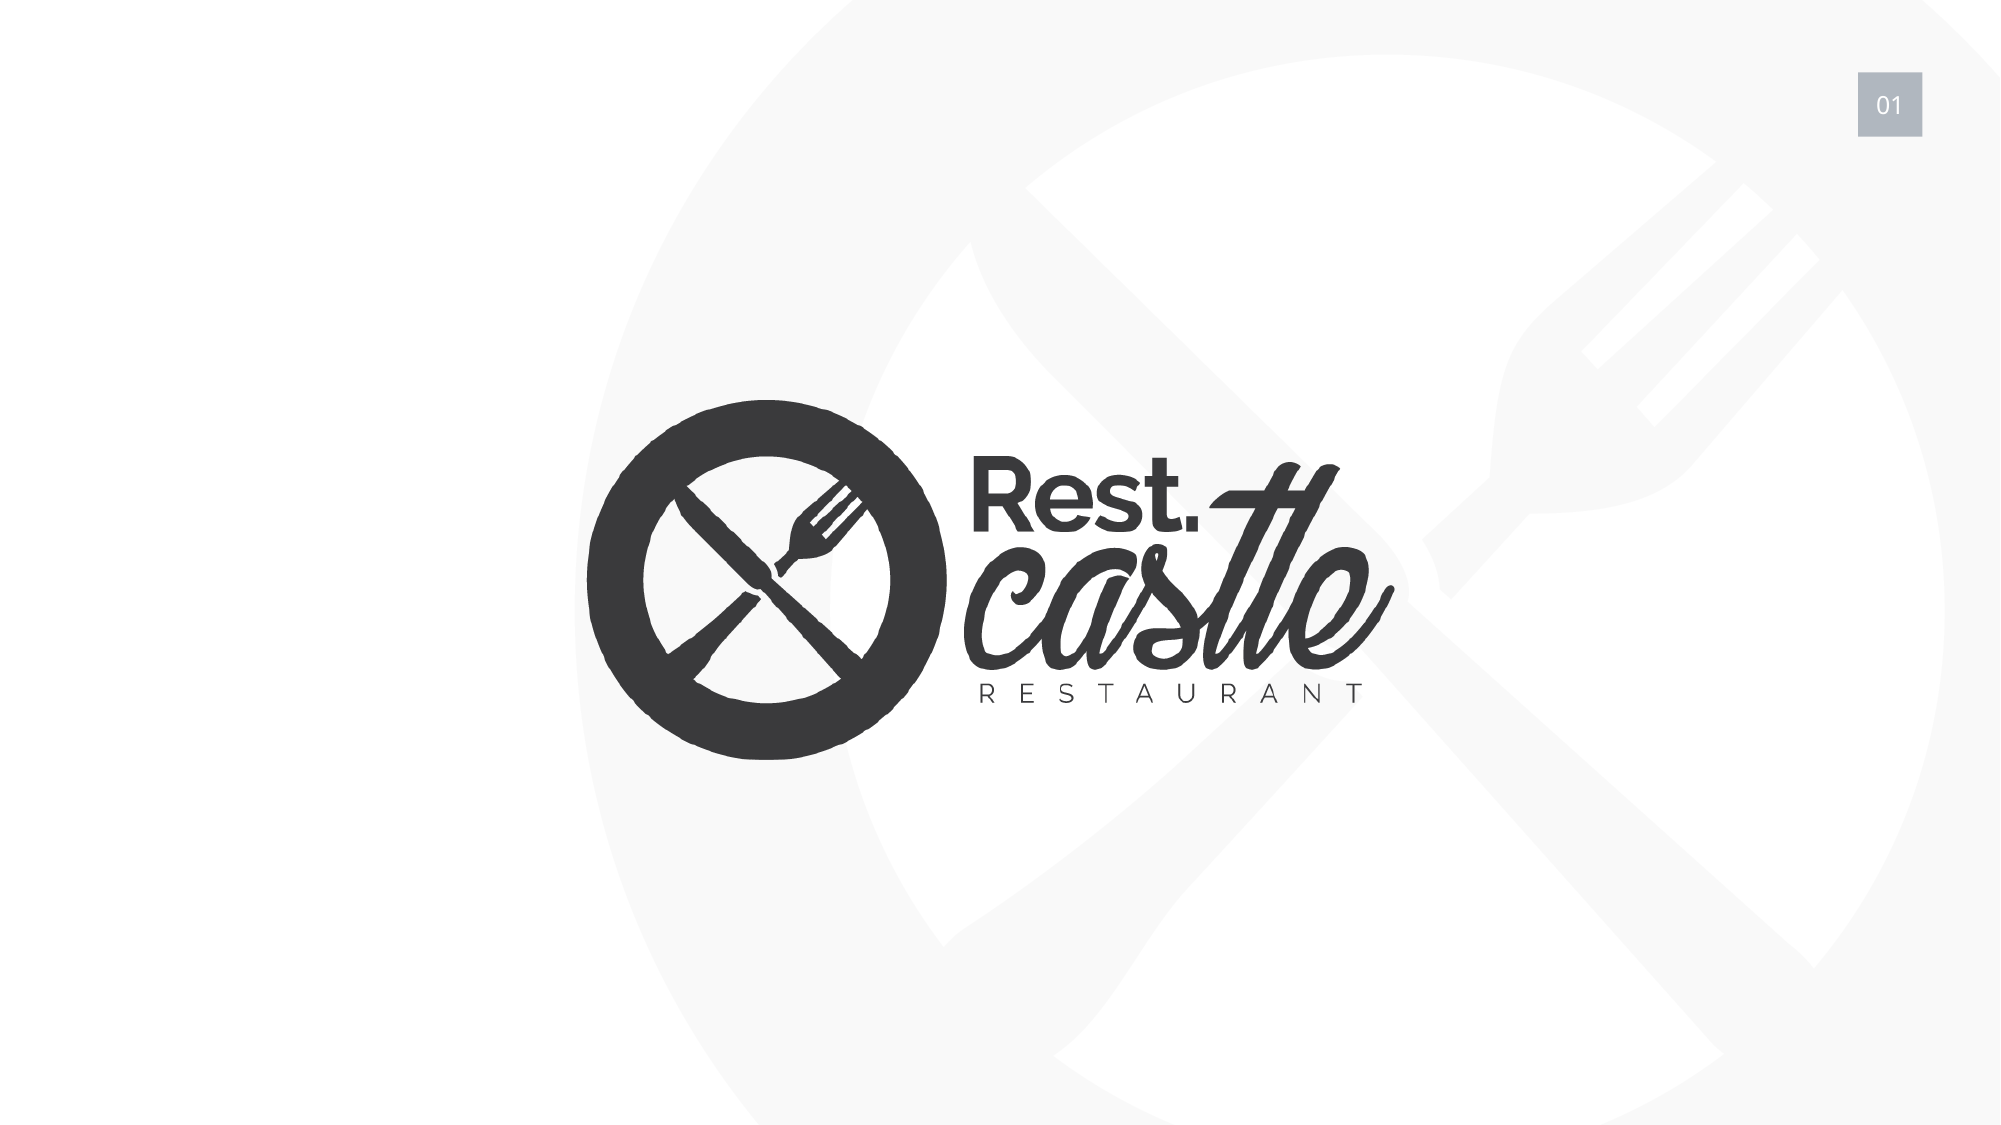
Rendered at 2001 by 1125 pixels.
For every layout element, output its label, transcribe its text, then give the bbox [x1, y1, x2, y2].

picture [437, 0, 1563, 1125]
slide_number 01 [1854, 78, 1927, 130]
text_box [1563, 0, 2000, 1125]
